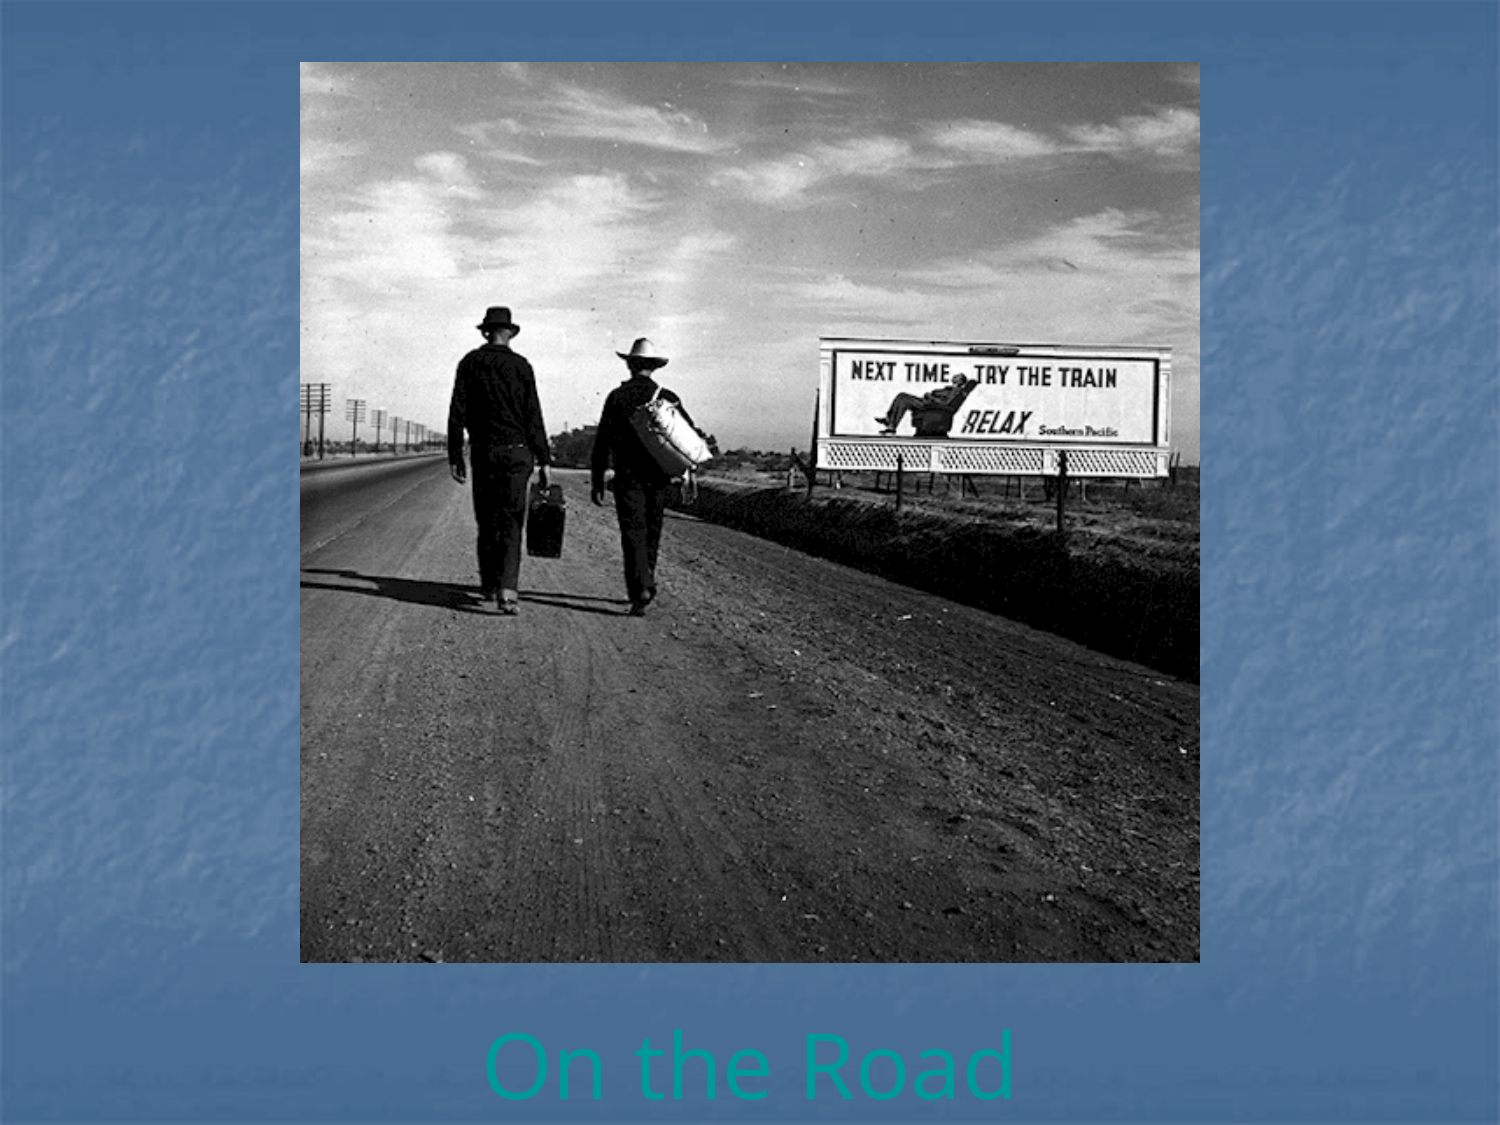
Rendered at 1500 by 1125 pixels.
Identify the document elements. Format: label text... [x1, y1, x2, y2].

picture [299, 62, 1201, 963]
title On the Road [74, 999, 1426, 1125]
